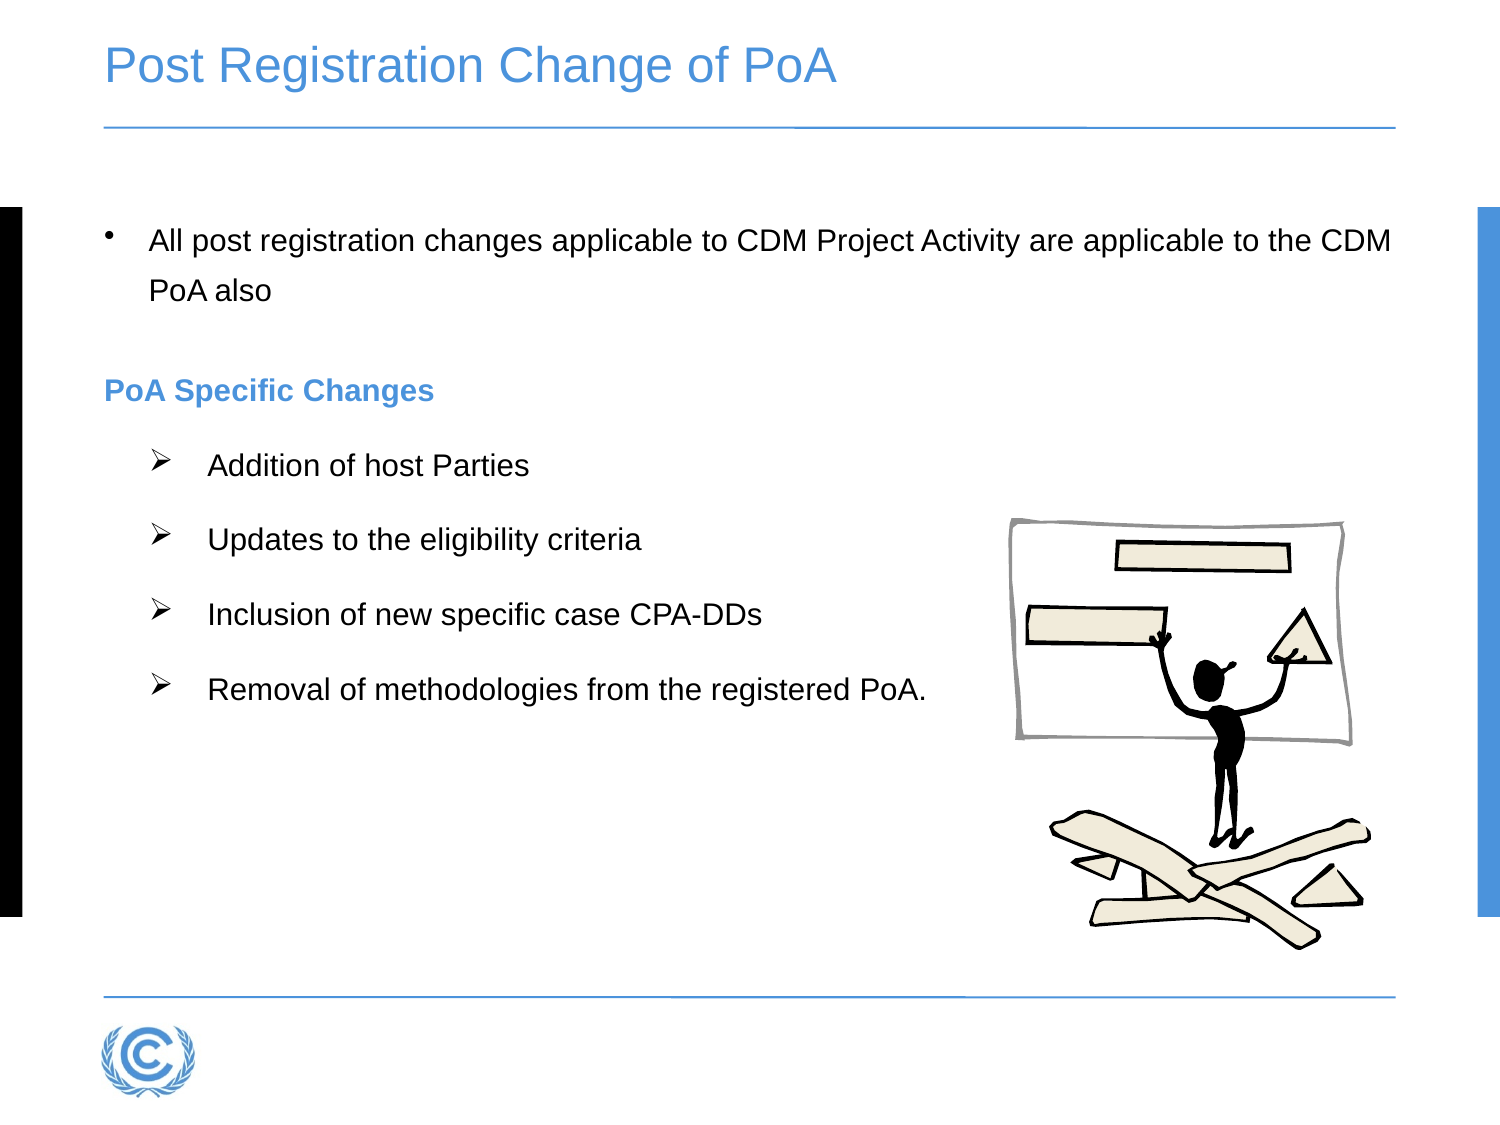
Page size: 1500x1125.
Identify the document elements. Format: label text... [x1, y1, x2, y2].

picture [101, 1001, 209, 1108]
picture [1008, 517, 1371, 950]
title Post Registration Change of PoA [104, 50, 1396, 103]
list All post registration changes applicable to CDM Project Activity are applicable to the CDM PoA also PoA Specific Changes Addition of host Parties Updates to the eligibility criteria Inclusion of new specific case CPA-DDs Removal of methodologies from the registered PoA. [104, 207, 1395, 918]
